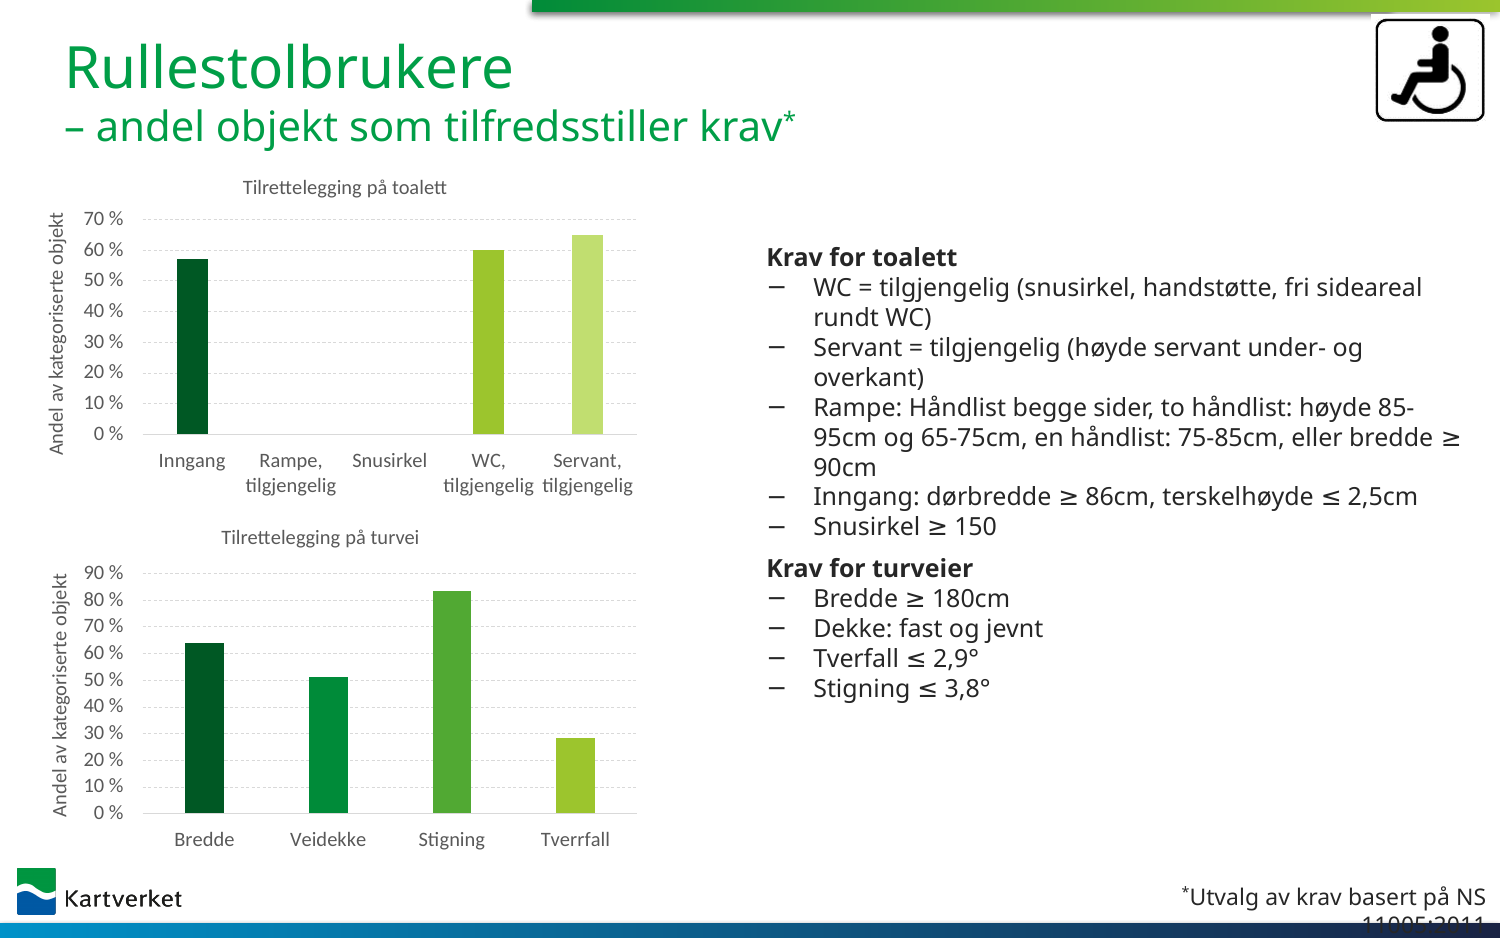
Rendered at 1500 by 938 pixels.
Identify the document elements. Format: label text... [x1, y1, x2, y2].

text_box Krav for turveier Bredde ≥ 180cm Dekke: fast og jevnt Tverfall ≤ 2,9° Stigning ≤ 3,8° [751, 545, 1483, 710]
text_box Rullestolbrukere – andel objekt som tilfredsstiller krav* [49, 14, 1431, 158]
picture [1371, 13, 1491, 127]
text_box *Utvalg av krav basert på NS 11005:2011 [1068, 873, 1500, 938]
picture [41, 520, 650, 859]
picture [41, 166, 650, 505]
text_box Krav for toalett WC = tilgjengelig (snusirkel, handstøtte, fri sideareal rundt WC) Servant = tilgjengelig (høyde servant under- og overkant) Rampe: Håndlist begge sider, to håndlist: høyde 85-95cm og 65-75cm, en håndlist: 75-85cm, eller bredde ≥ 90cm Inngang: dørbredde ≥ 86cm, terskelhøyde ≤ 2,5cm Snusirkel ≥ 150 [751, 234, 1483, 545]
